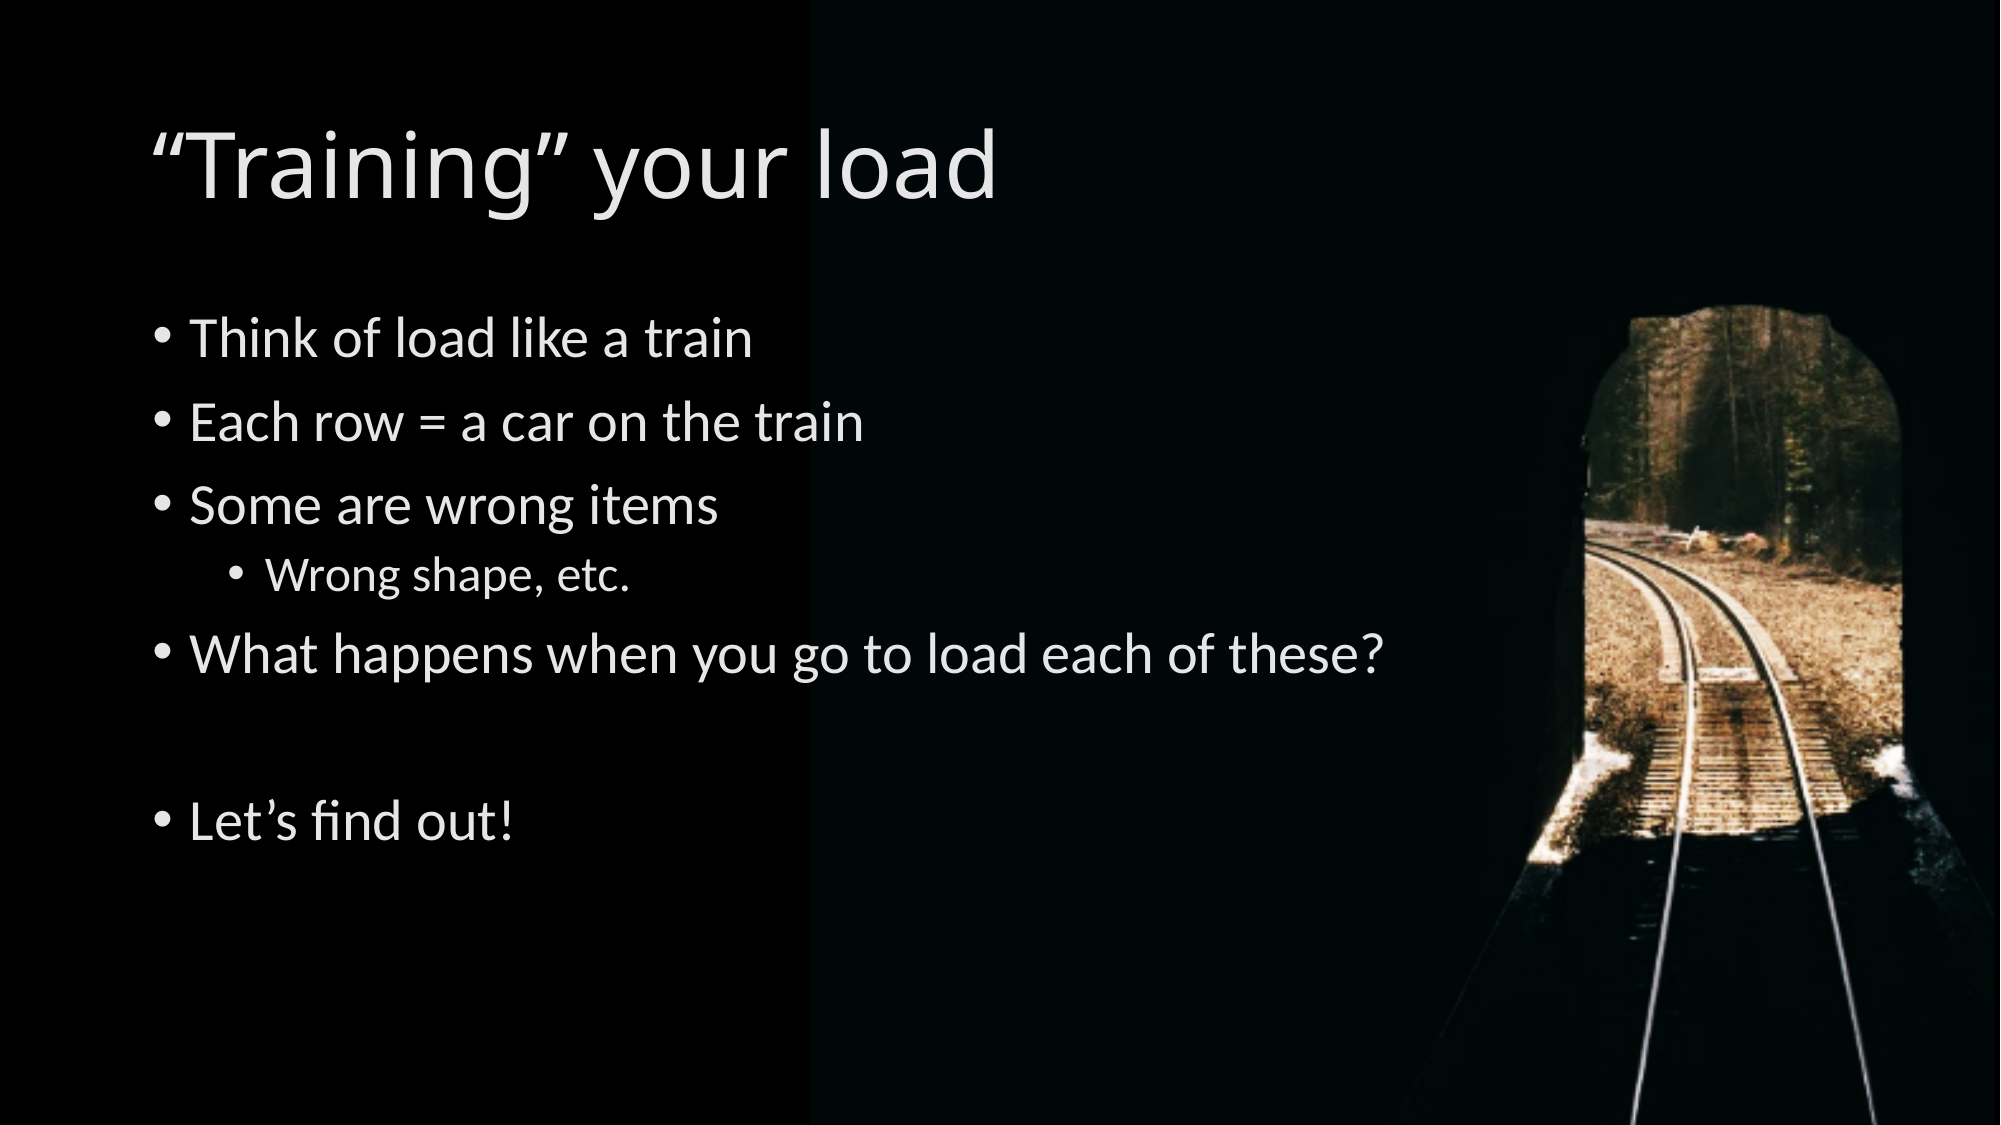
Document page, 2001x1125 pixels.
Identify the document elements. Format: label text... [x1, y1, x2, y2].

picture [809, 0, 1995, 1125]
list Think of load like a train Each row = a car on the train Some are wrong items Wrong shape, etc. What happens when you go to load each of these? Let’s find out! [137, 299, 809, 1014]
title “Training” your load [137, 59, 809, 278]
